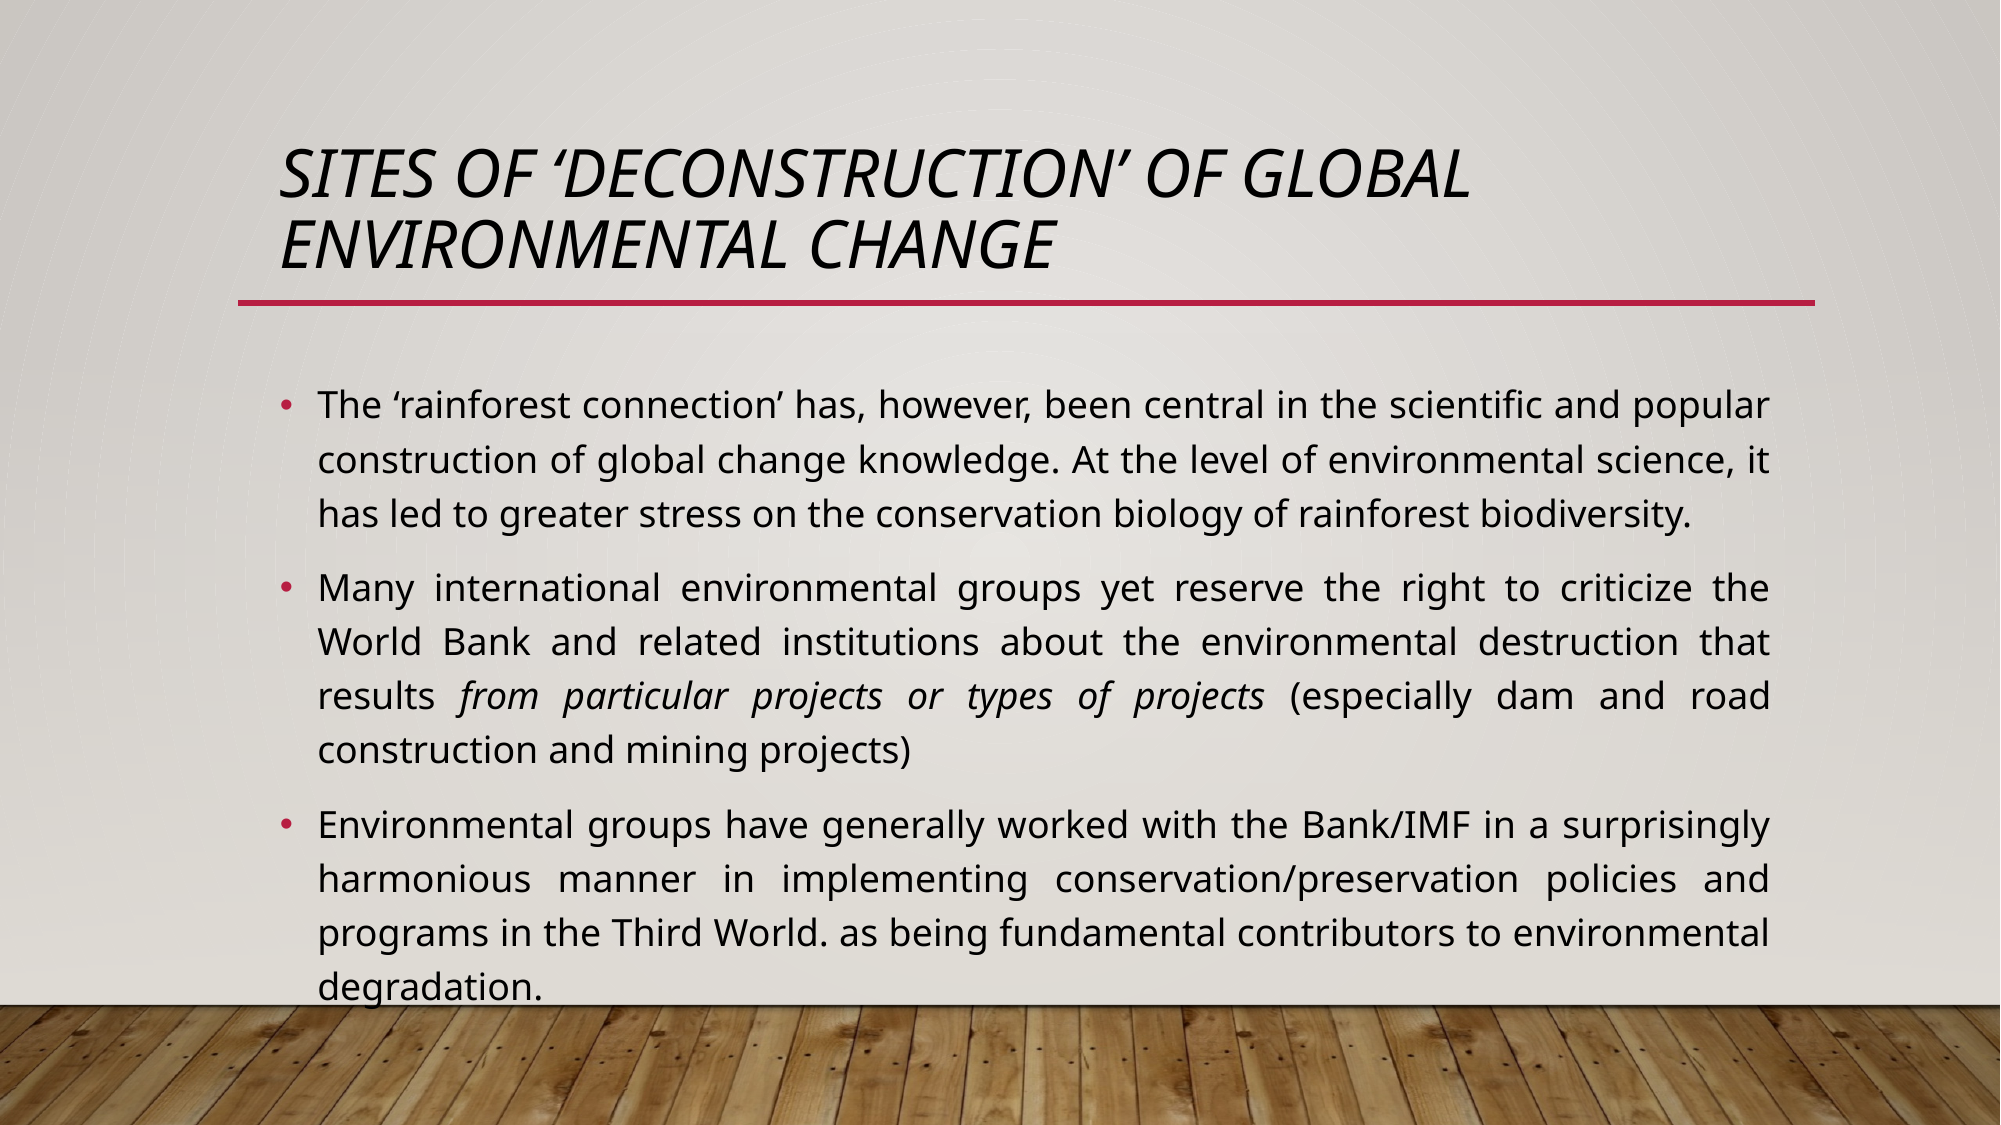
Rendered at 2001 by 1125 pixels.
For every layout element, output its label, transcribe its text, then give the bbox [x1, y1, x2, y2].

picture [0, 1005, 2000, 1125]
title Sites of ‘Deconstruction’ of Global Environmental Change [264, 131, 1787, 305]
list The ‘rainforest connection’ has, however, been central in the scientific and popular construction of global change knowledge. At the level of environmental science, it has led to greater stress on the conservation biology of rainforest biodiversity. Many international environmental groups yet reserve the right to criticize the World Bank and related institutions about the environmental destruction that results from particular projects or types of projects (especially dam and road construction and mining projects) Environmental groups have generally worked with the Bank/IMF in a surprisingly harmonious manner in implementing conservation/preservation policies and programs in the Third World. as being fundamental contributors to environmental degradation. [264, 365, 1787, 1015]
